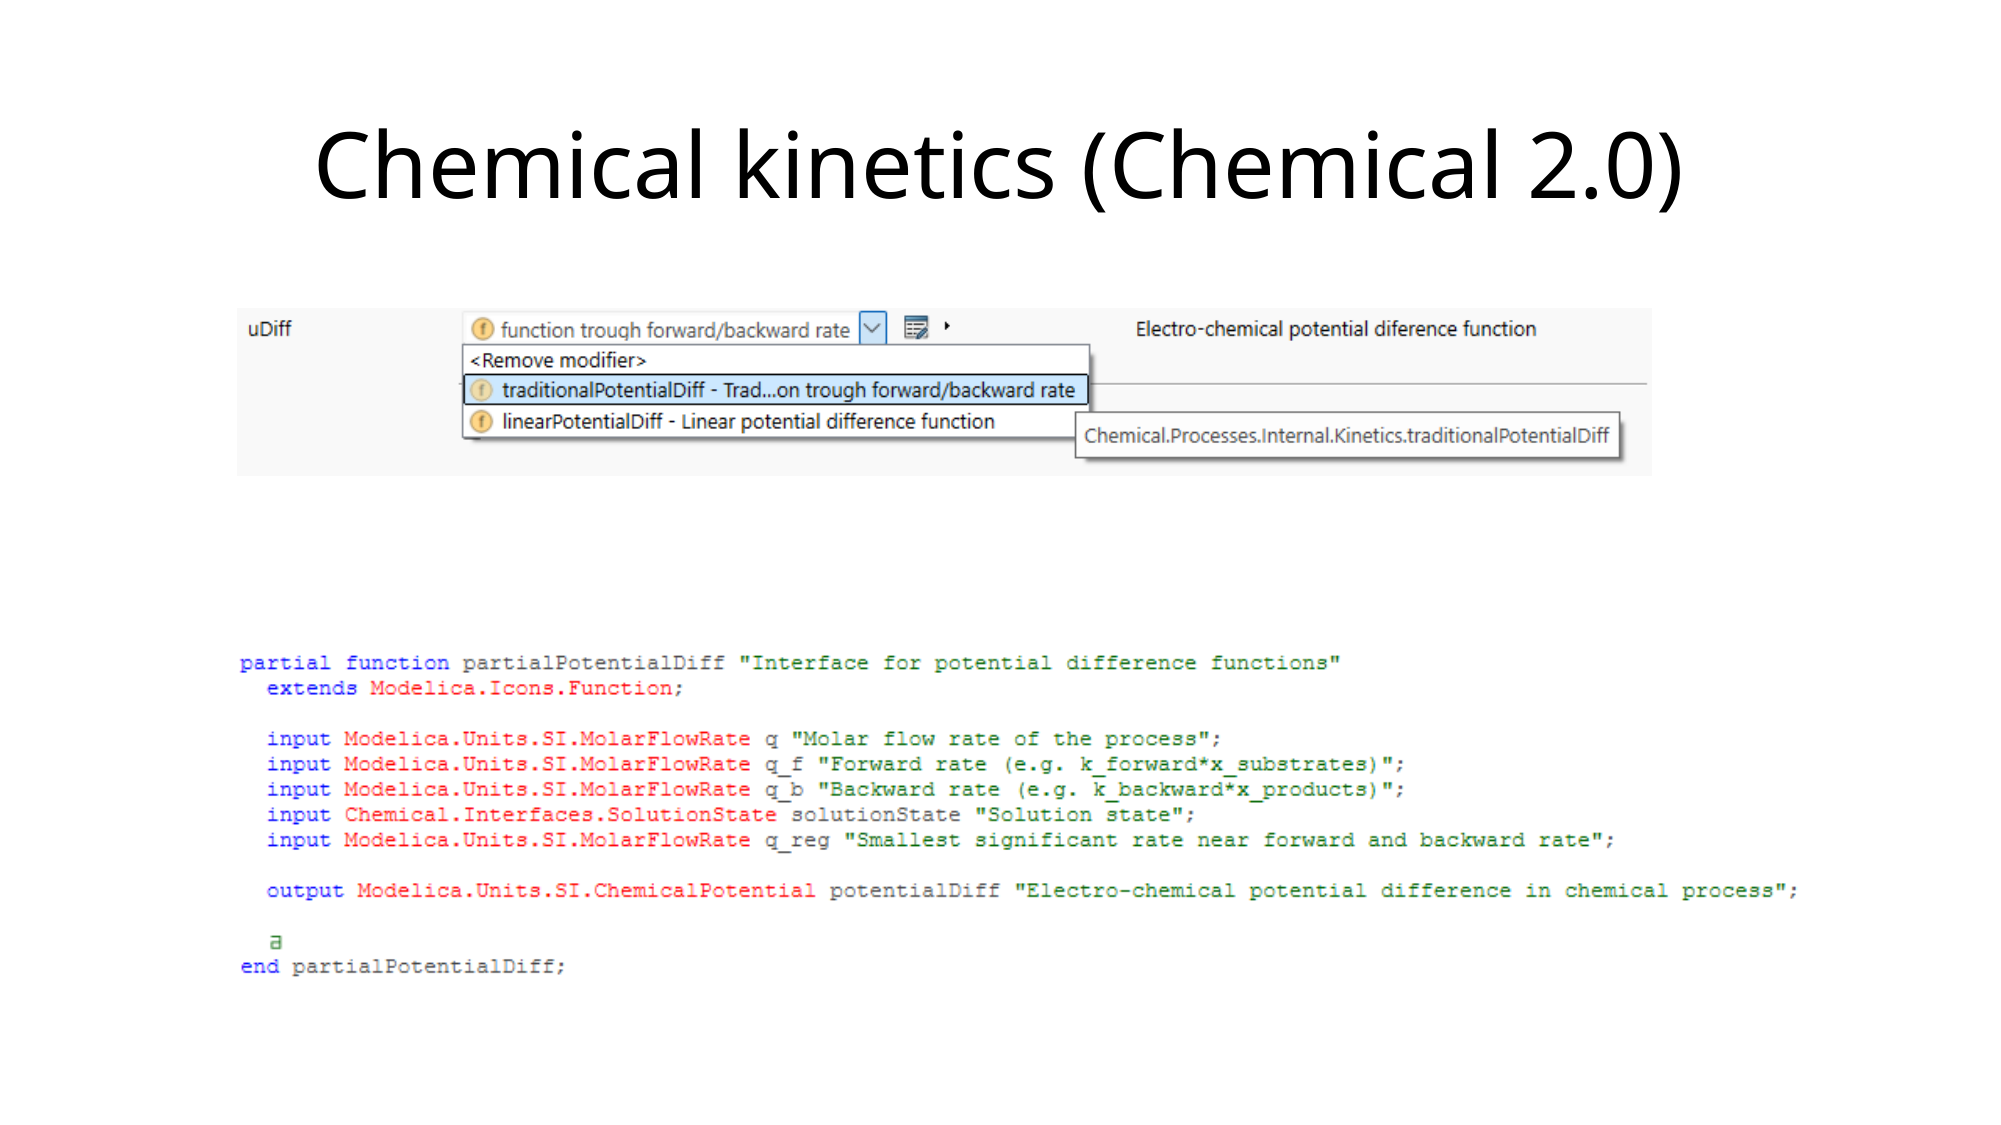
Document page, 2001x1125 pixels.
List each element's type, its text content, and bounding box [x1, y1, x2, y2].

picture [237, 308, 1652, 476]
picture [237, 651, 1811, 990]
title Chemical kinetics (Chemical 2.0) [137, 59, 1863, 278]
